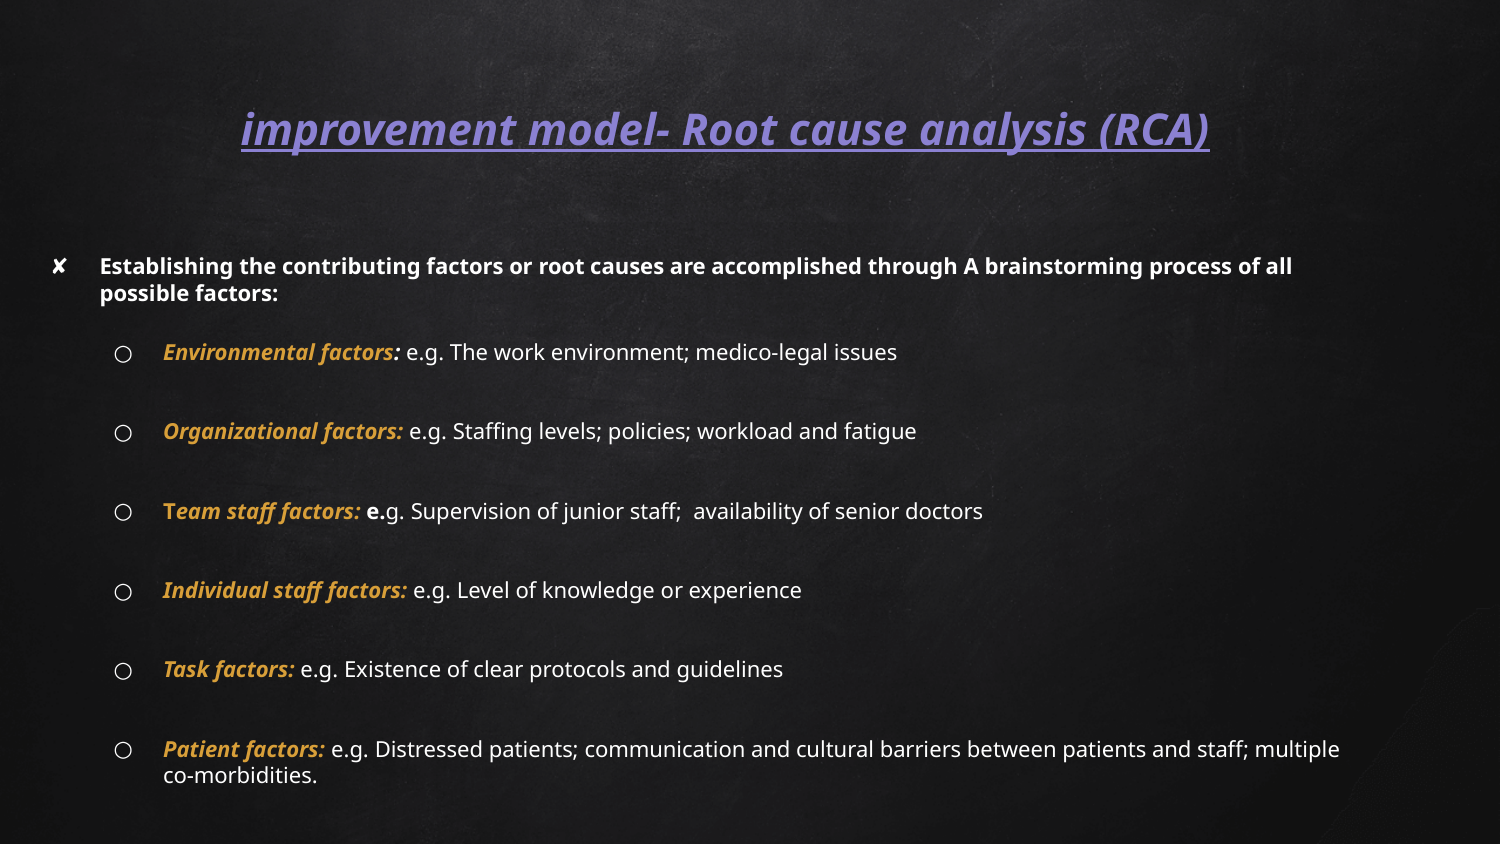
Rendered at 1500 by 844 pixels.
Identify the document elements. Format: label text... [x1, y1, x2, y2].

list Establishing the contributing factors or root causes are accomplished through A brainstorming process of all possible factors: Environmental factors: e.g. The work environment; medico-legal issues Organizational factors: e.g. Staffing levels; policies; workload and fatigue Team staff factors: e.g. Supervision of junior staff; availability of senior doctors Individual staff factors: e.g. Level of knowledge or experience Task factors: e.g. Existence of clear protocols and guidelines Patient factors: e.g. Distressed patients; communication and cultural barriers between patients and staff; multiple co-morbidities. [21, 237, 1371, 814]
title improvement model- Root cause analysis (RCA) [0, 86, 1477, 228]
picture [0, 0, 1500, 844]
